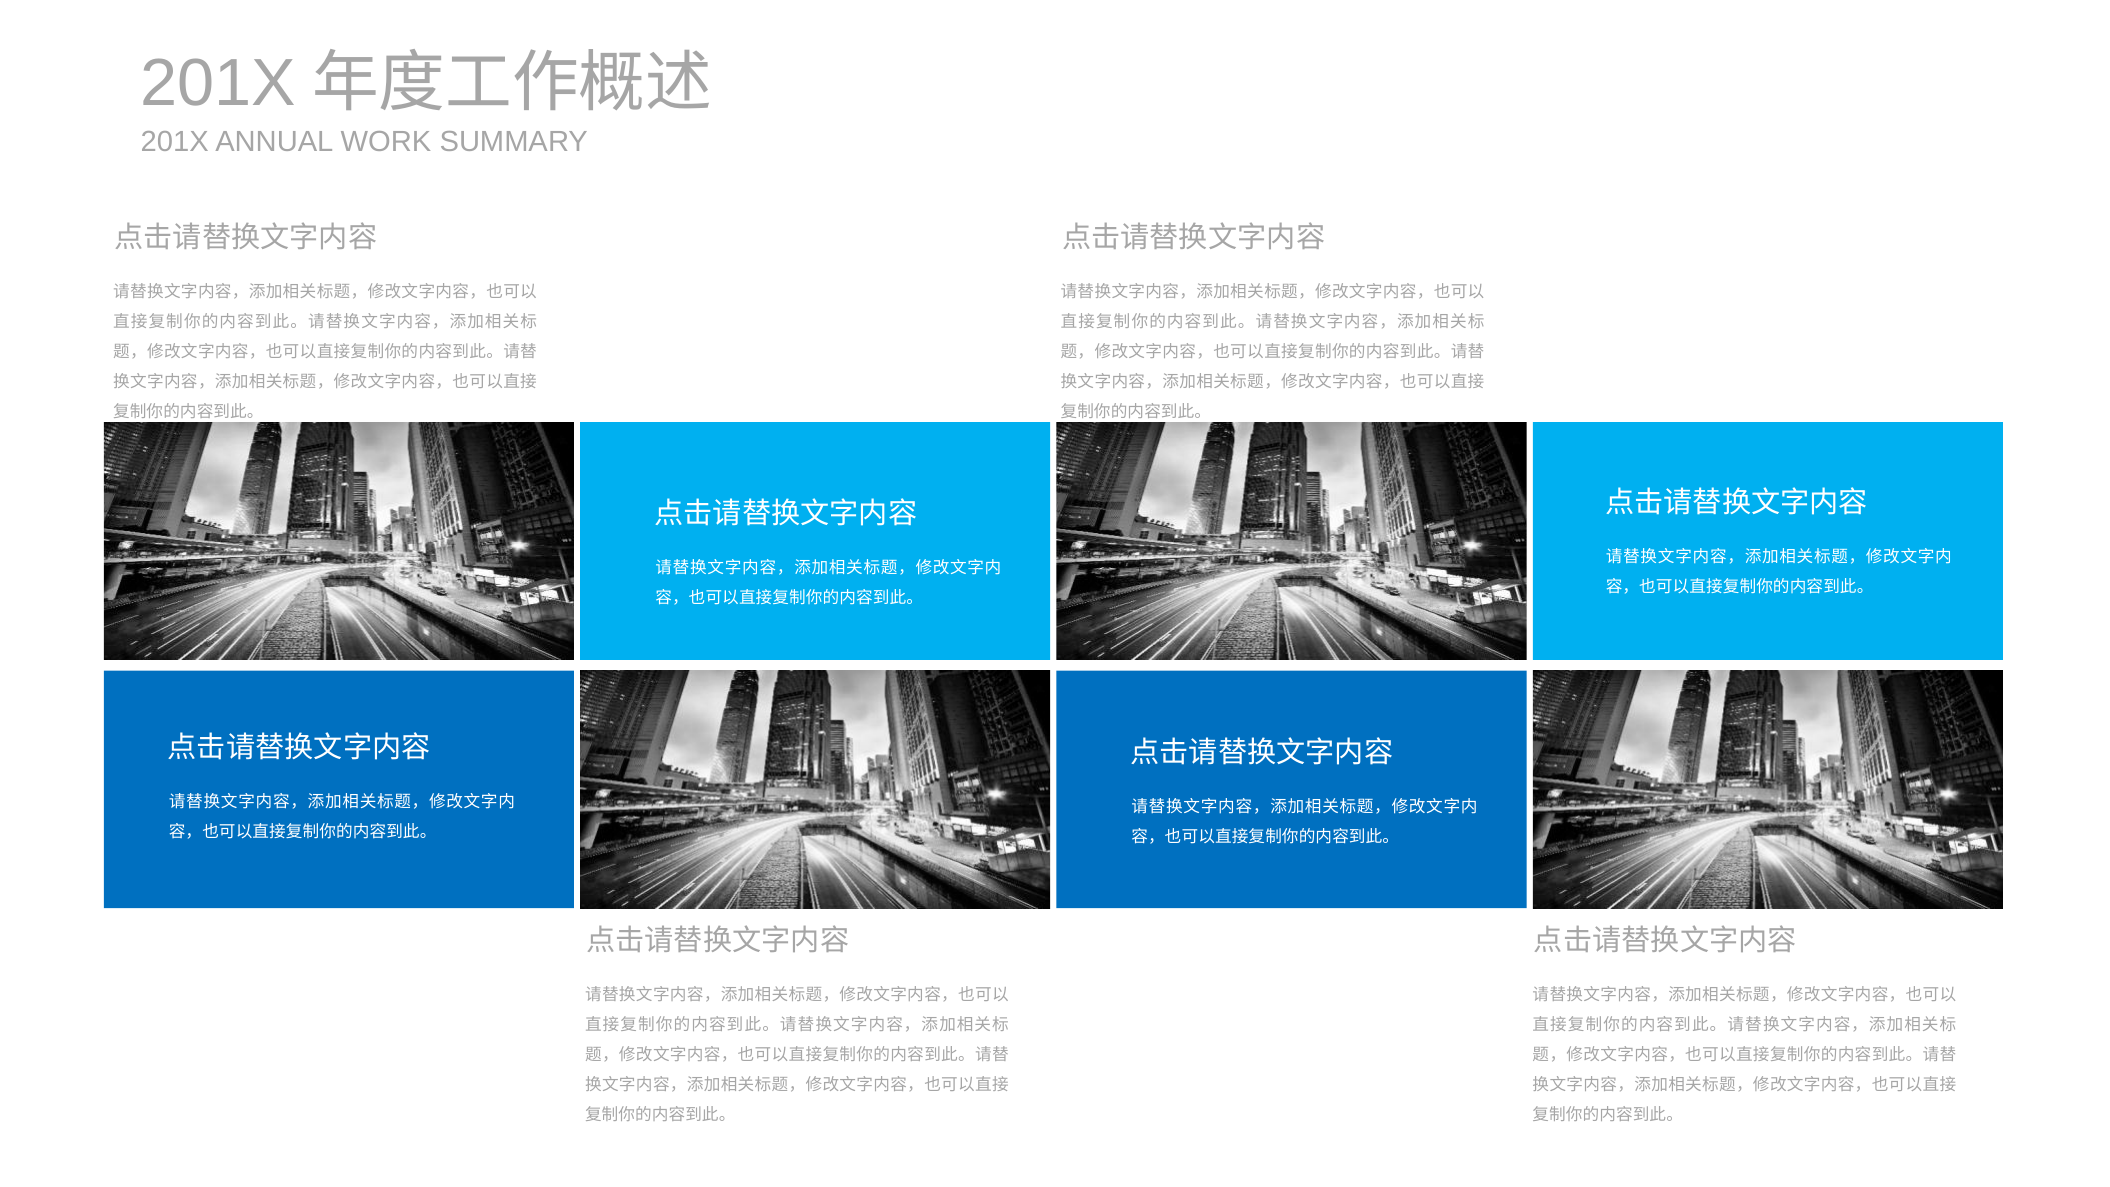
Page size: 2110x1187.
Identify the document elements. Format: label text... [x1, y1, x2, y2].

text_box 请替换文字内容，添加相关标题，修改文字内容，也可以直接复制你的内容到此。 [168, 781, 516, 841]
text_box 请替换文字内容，添加相关标题，修改文字内容，也可以直接复制你的内容到此。请替换文字内容，添加相关标题，修改文字内容，也可以直接复制你的内容到此。请替换文字内容，添加相关标题，修改文字内容，也可以直接复制你的内容到此。 [113, 270, 538, 421]
text_box 请替换文字内容，添加相关标题，修改文字内容，也可以直接复制你的内容到此。 [1605, 536, 1953, 597]
text_box [1056, 670, 1527, 909]
text_box 请替换文字内容，添加相关标题，修改文字内容，也可以直接复制你的内容到此。请替换文字内容，添加相关标题，修改文字内容，也可以直接复制你的内容到此。请替换文字内容，添加相关标题，修改文字内容，也可以直接复制你的内容到此。 [1532, 974, 1958, 1124]
text_box 点击请替换文字内容 [167, 728, 436, 764]
text_box [1056, 422, 1527, 660]
text_box [103, 422, 574, 660]
text_box 点击请替换文字内容 [1130, 732, 1399, 769]
text_box 201X年度工作概述 [140, 38, 789, 119]
text_box 请替换文字内容，添加相关标题，修改文字内容，也可以直接复制你的内容到此。请替换文字内容，添加相关标题，修改文字内容，也可以直接复制你的内容到此。请替换文字内容，添加相关标题，修改文字内容，也可以直接复制你的内容到此。 [585, 974, 1010, 1124]
text_box 点击请替换文字内容 [1062, 218, 1370, 254]
text_box [103, 670, 574, 909]
text_box 201X ANNUAL WORK SUMMARY [140, 122, 602, 158]
text_box 点击请替换文字内容 [654, 494, 923, 530]
text_box 请替换文字内容，添加相关标题，修改文字内容，也可以直接复制你的内容到此。 [655, 546, 1002, 607]
text_box [1532, 422, 2003, 660]
text_box 请替换文字内容，添加相关标题，修改文字内容，也可以直接复制你的内容到此。 [1131, 785, 1479, 846]
text_box 点击请替换文字内容 [114, 218, 423, 254]
text_box [580, 422, 1051, 660]
text_box [580, 670, 1051, 909]
text_box 点击请替换文字内容 [1533, 921, 1842, 957]
text_box 点击请替换文字内容 [586, 921, 894, 957]
text_box [1532, 670, 2003, 909]
text_box 点击请替换文字内容 [1604, 483, 1873, 519]
text_box 请替换文字内容，添加相关标题，修改文字内容，也可以直接复制你的内容到此。请替换文字内容，添加相关标题，修改文字内容，也可以直接复制你的内容到此。请替换文字内容，添加相关标题，修改文字内容，也可以直接复制你的内容到此。 [1060, 270, 1486, 421]
